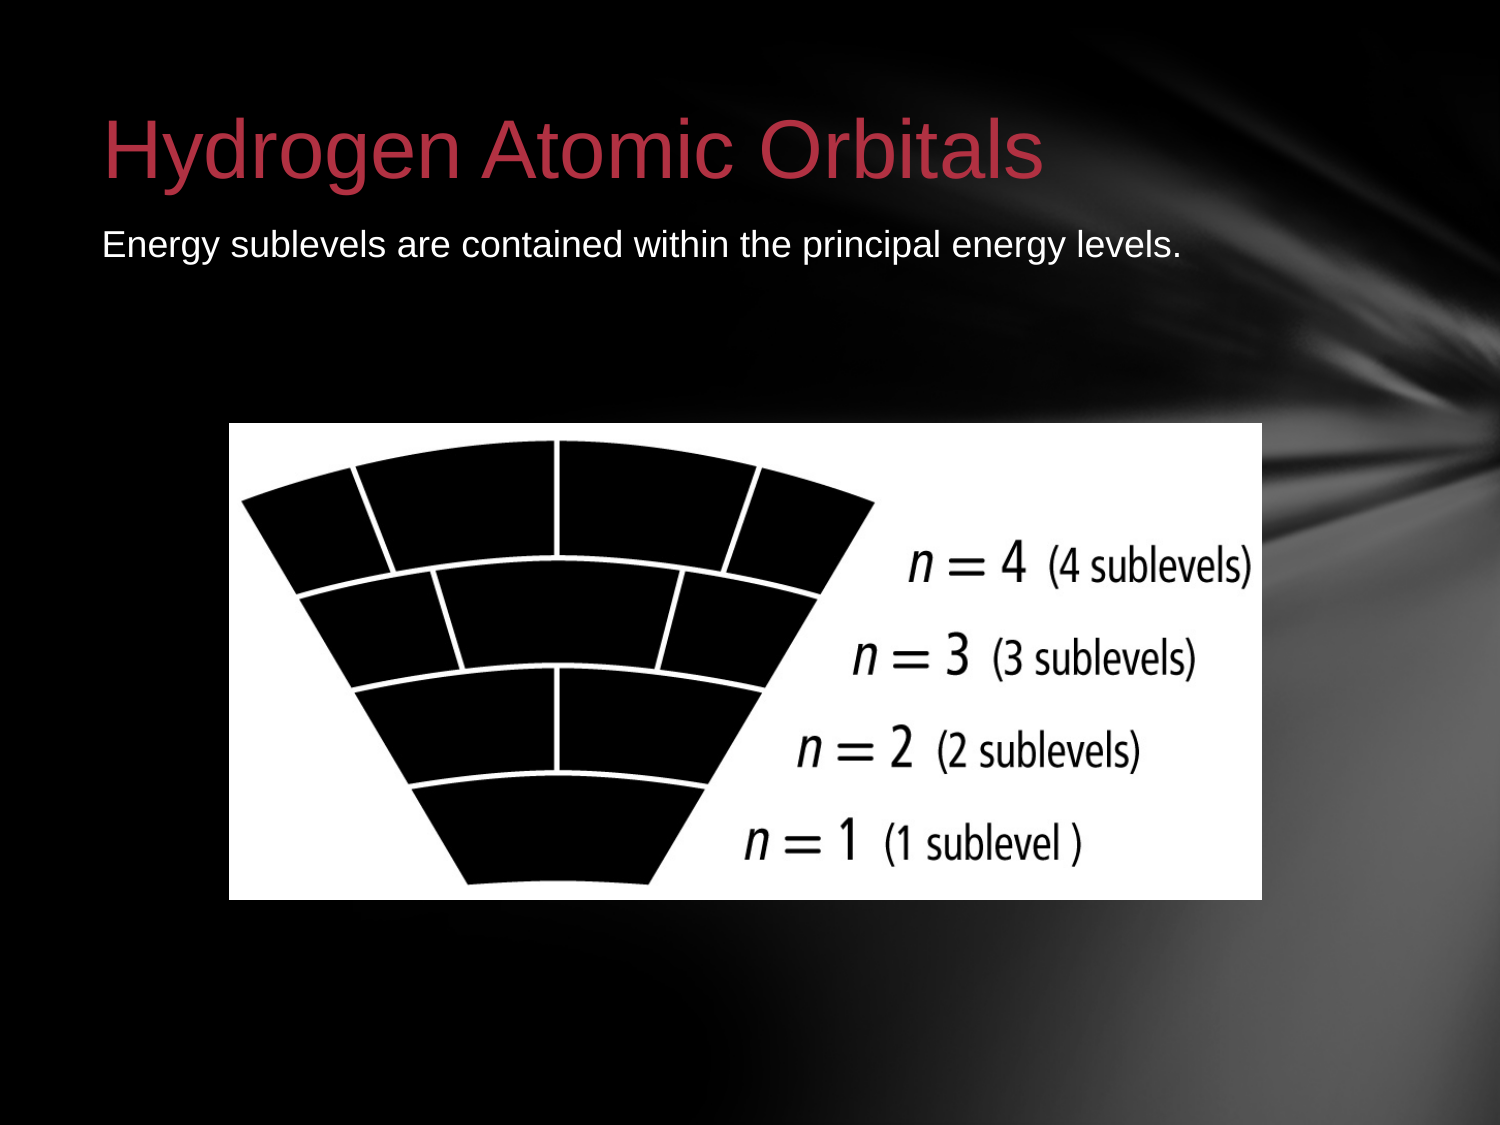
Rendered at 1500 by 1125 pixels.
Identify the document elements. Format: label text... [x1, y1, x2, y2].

text_box Hydrogen Atomic Orbitals [87, 87, 1300, 203]
text_box Energy sublevels are contained within the principal energy levels. [86, 212, 1300, 273]
title [57, 37, 1318, 213]
picture [229, 423, 1262, 901]
